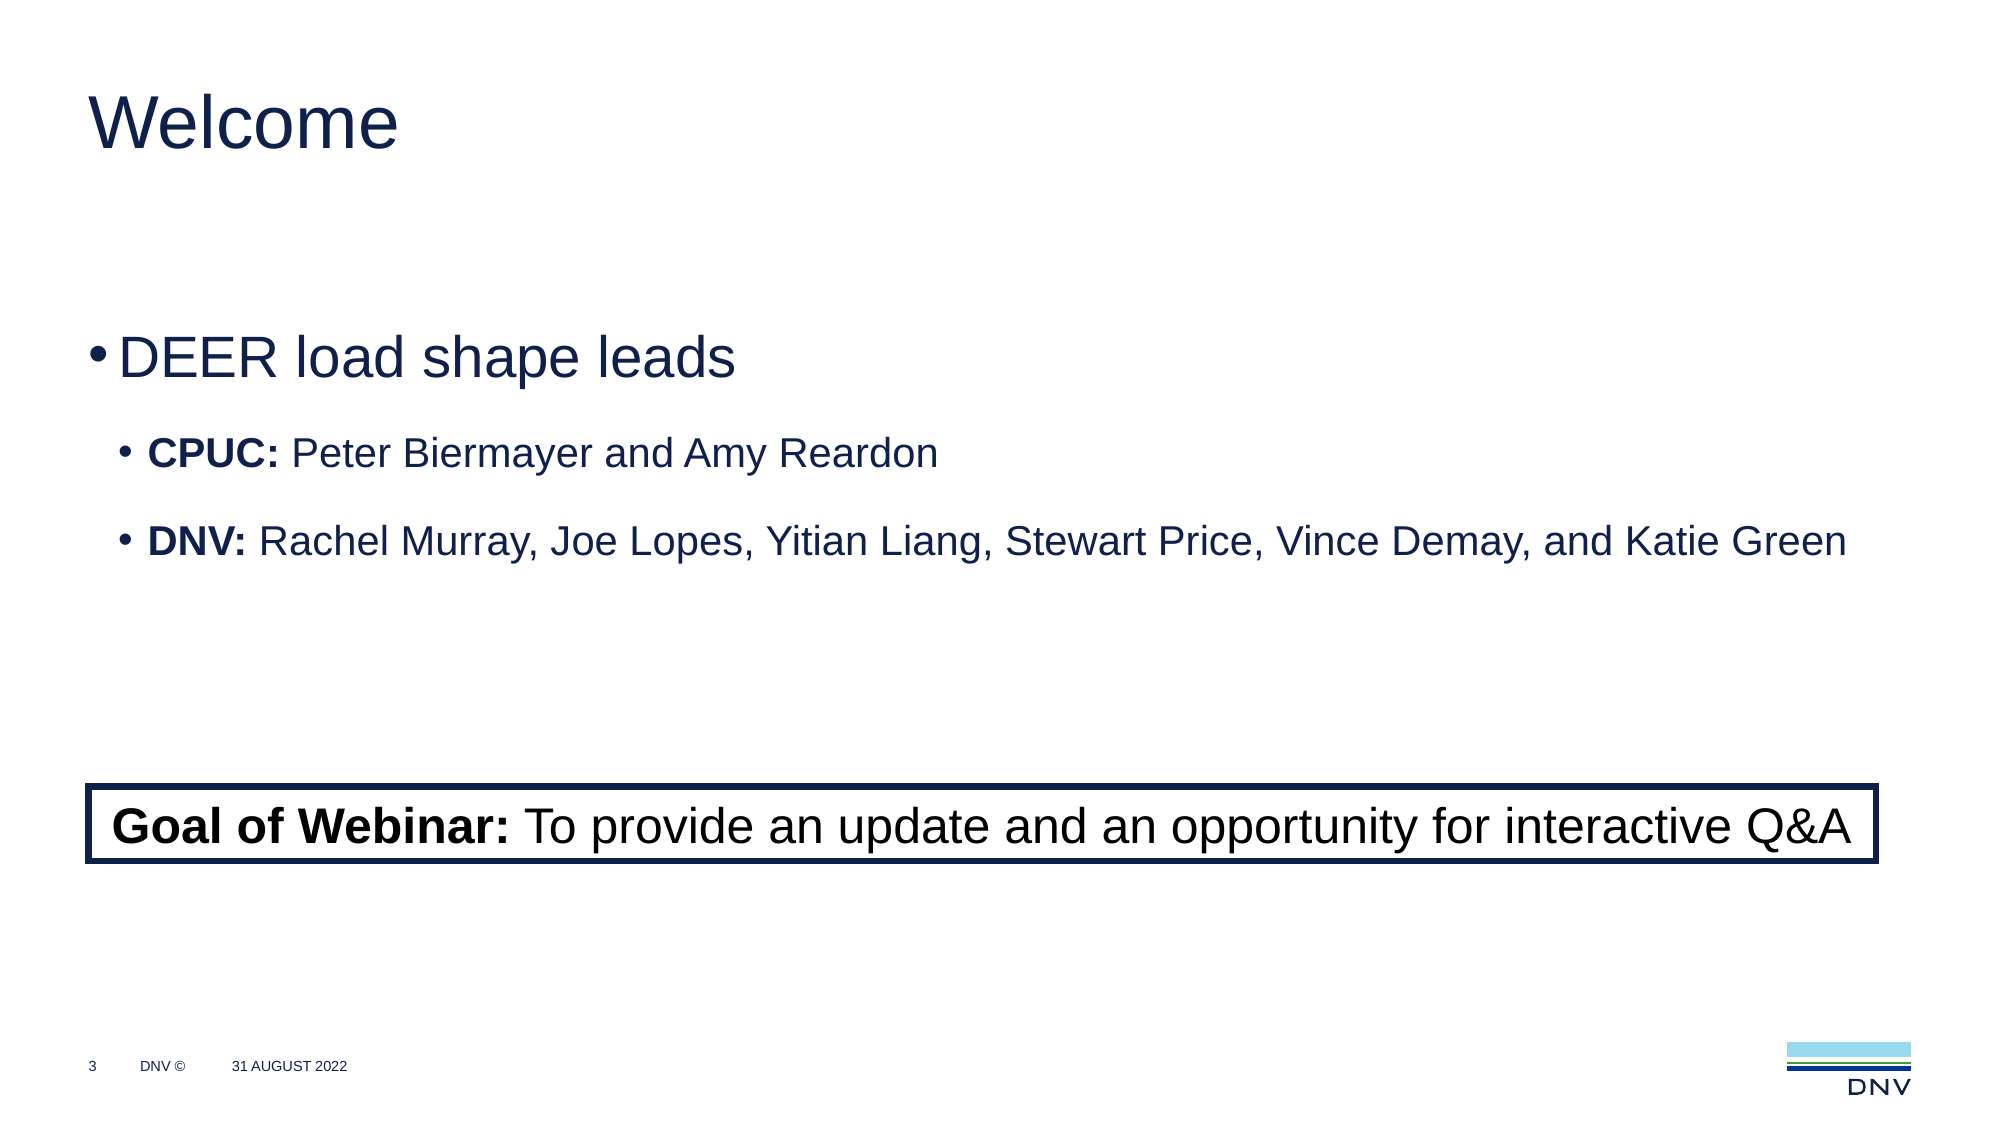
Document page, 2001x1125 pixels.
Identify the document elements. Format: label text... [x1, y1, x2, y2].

text_box Goal of Webinar: To provide an update and an opportunity for interactive Q&A [88, 786, 1876, 862]
slide_number 3 [88, 1056, 133, 1082]
title Welcome [88, 88, 1912, 243]
list DEER load shape leads CPUC: Peter Biermayer and Amy Reardon DNV: Rachel Murray, Joe Lopes, Yitian Liang, Stewart Price, Vince Demay, and Katie Green [88, 283, 1912, 993]
